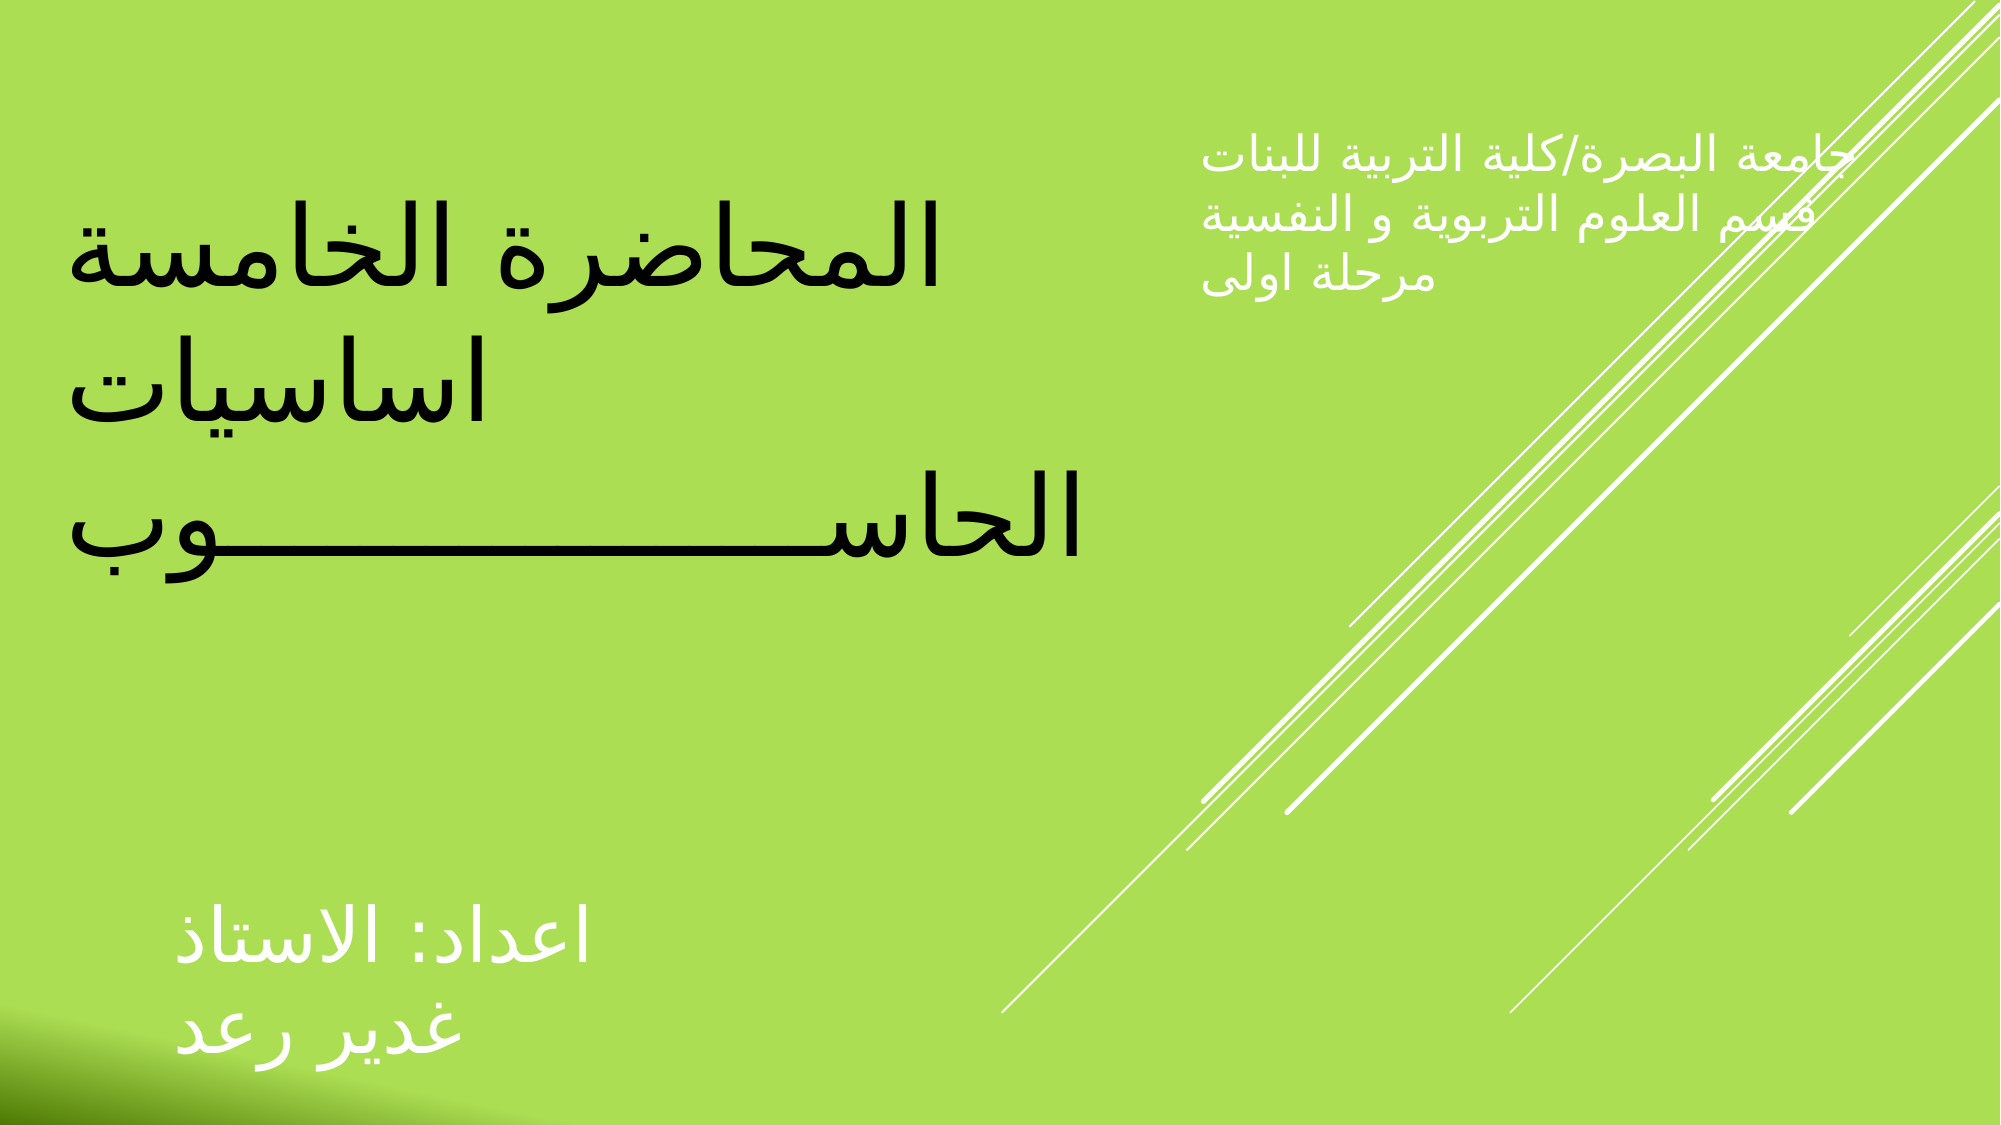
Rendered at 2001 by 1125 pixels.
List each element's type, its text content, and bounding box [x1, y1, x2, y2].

text_box جامعة البصرة/كلية التربية للبنات قسم العلوم التربوية و النفسية مرحلة اولى [1185, 27, 1903, 308]
subtitle اعداد: الاستاذ غدير رعد [158, 823, 707, 1079]
title المحاضرة الخامسة اساسيات الحاســــــــــــــــــوب [50, 319, 1374, 587]
